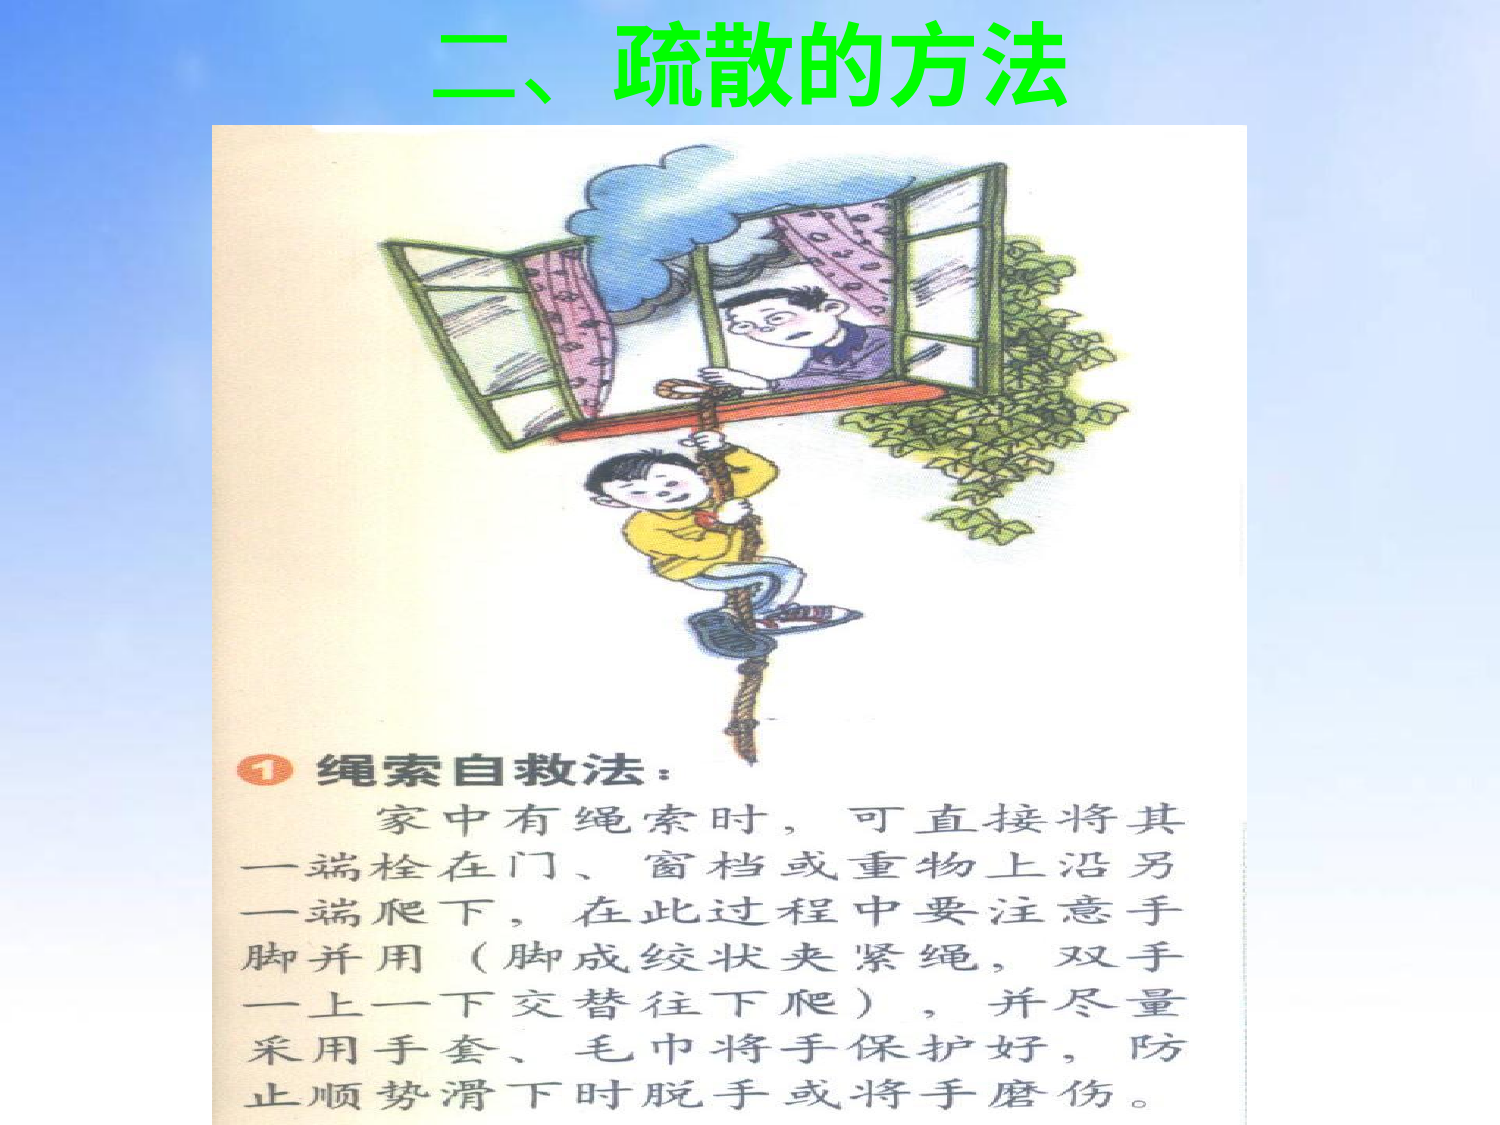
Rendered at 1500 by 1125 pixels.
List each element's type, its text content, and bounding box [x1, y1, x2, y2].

title 二、疏散的方法 [0, 0, 1500, 126]
picture [0, 125, 1500, 1125]
